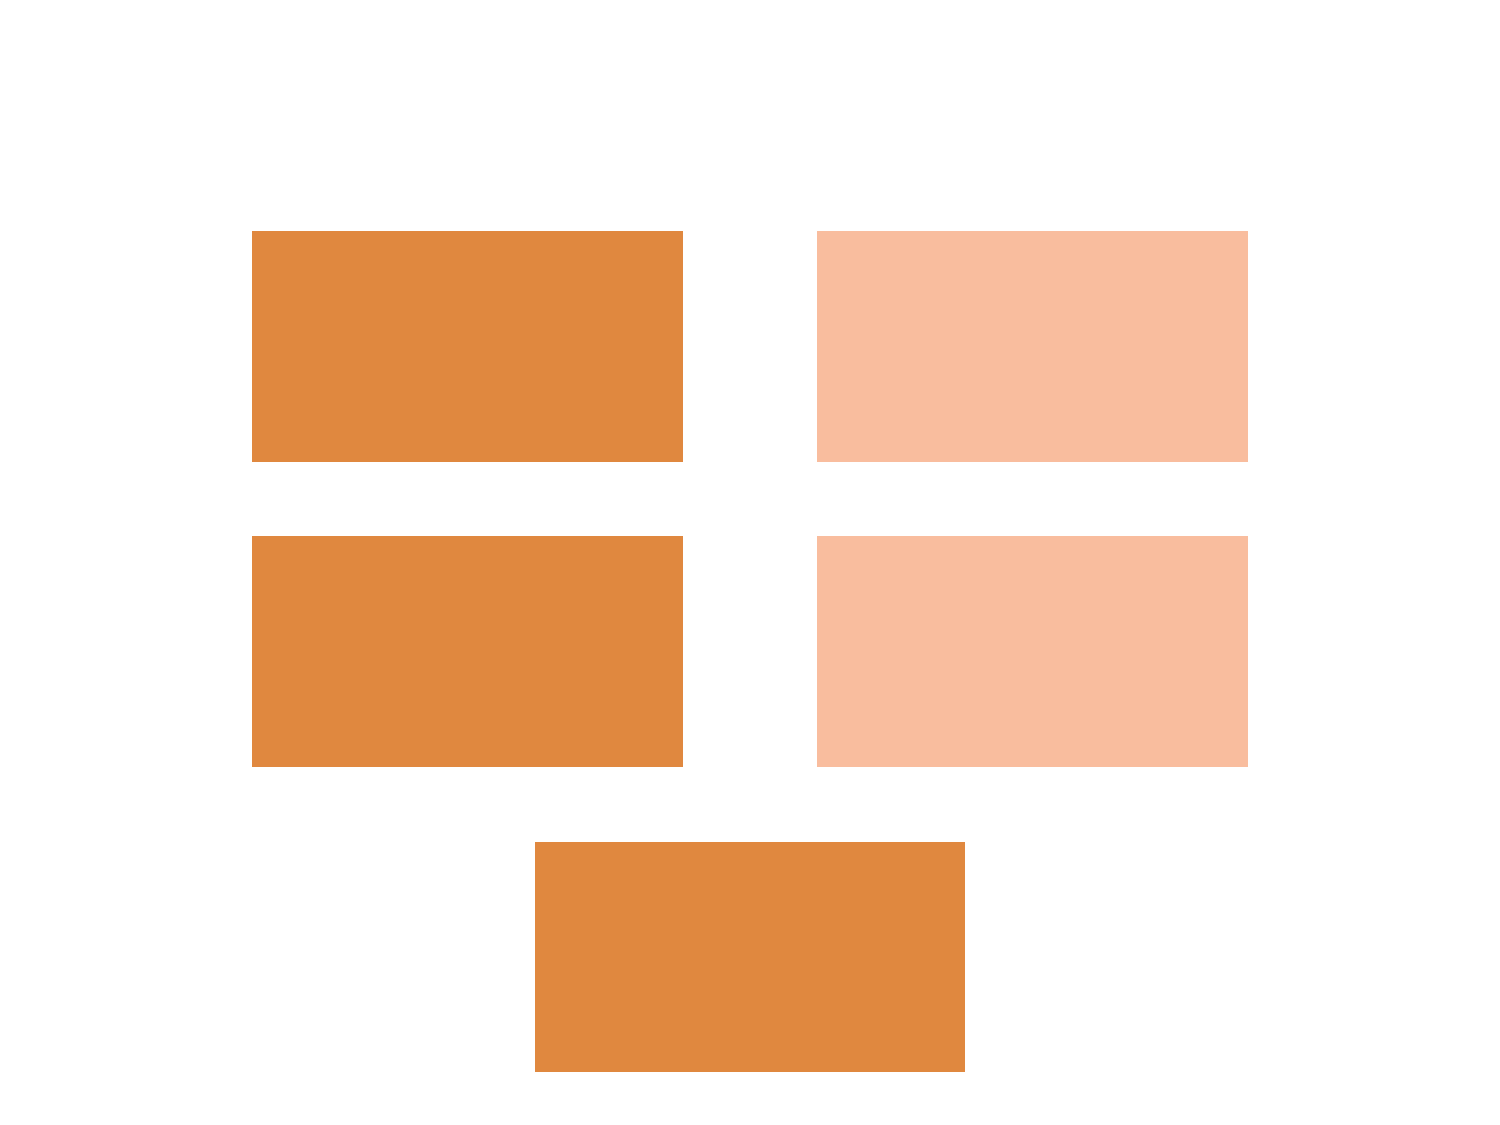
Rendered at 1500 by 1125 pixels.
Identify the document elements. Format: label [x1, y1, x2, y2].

text_box [249, 228, 1251, 897]
